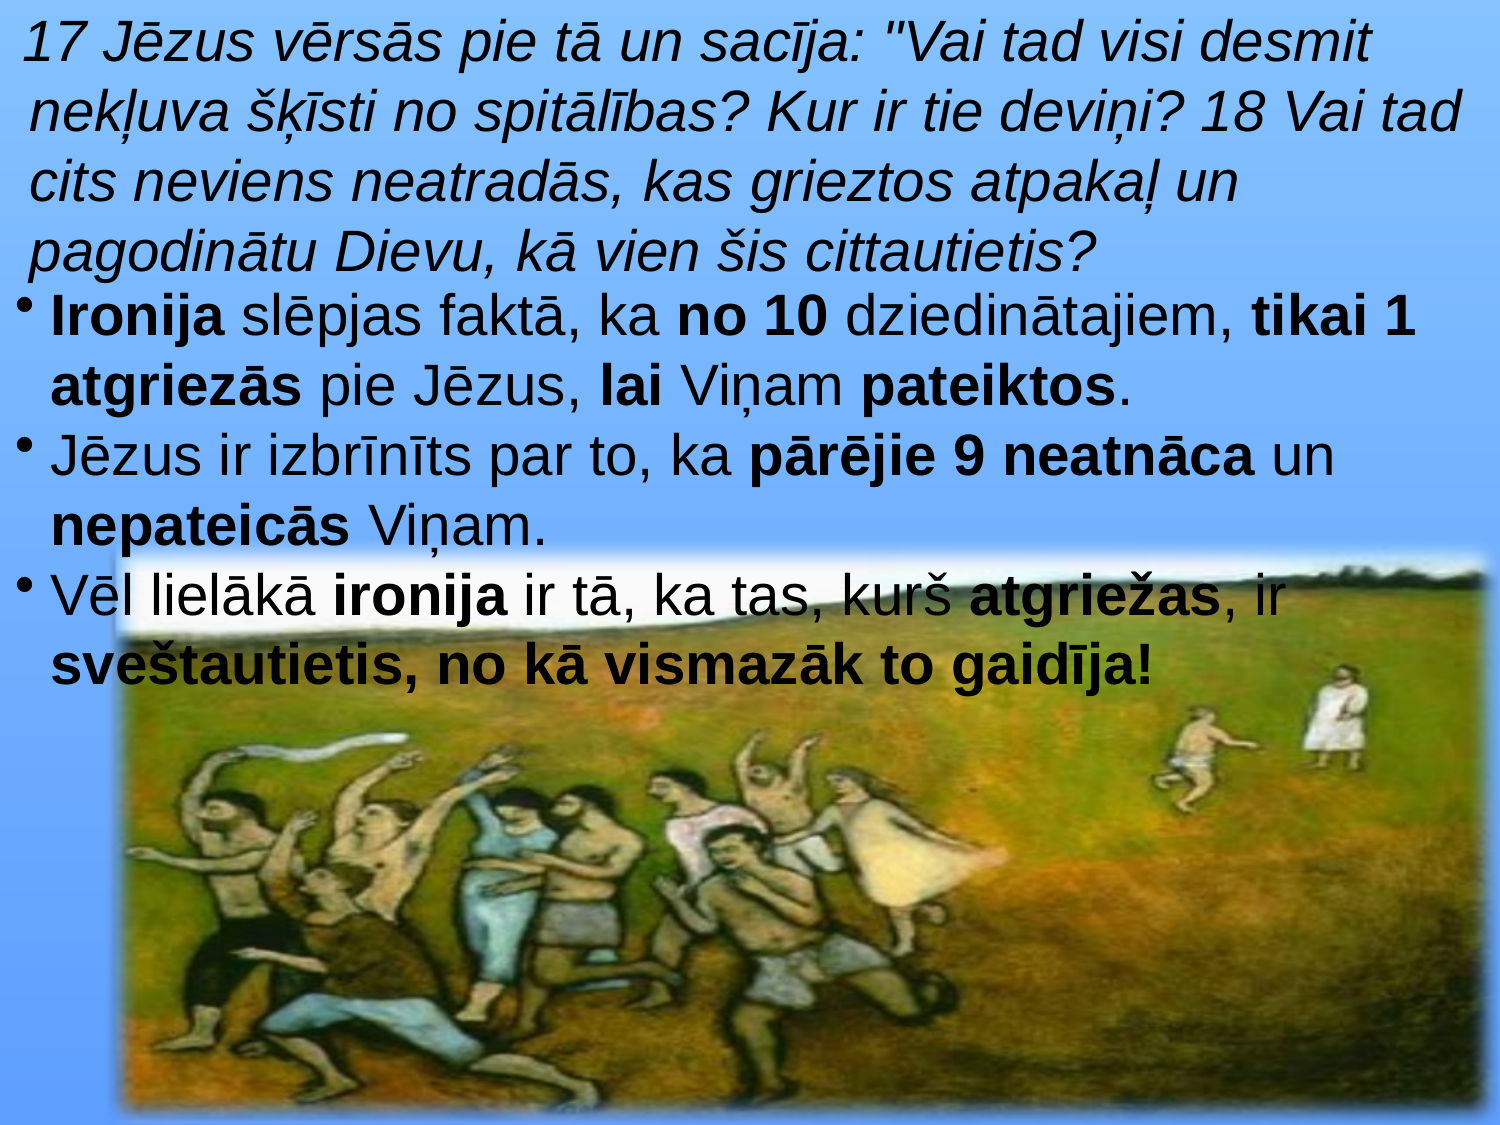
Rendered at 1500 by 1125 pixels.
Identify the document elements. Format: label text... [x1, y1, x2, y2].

text_box Ironija slēpjas faktā, ka no 10 dziedinātajiem, tikai 1 atgriezās pie Jēzus, lai Viņam pateiktos. Jēzus ir izbrīnīts par to, ka pārējie 9 neatnāca un nepateicās Viņam. Vēl lielākā ironija ir tā, ka tas, kurš atgriežas, ir sveštautietis, no kā vismazāk to gaidīja! [0, 269, 1500, 705]
picture [105, 538, 1500, 1125]
list 17 Jēzus vērsās pie tā un sacīja: "Vai tad visi desmit nekļuva šķīsti no spitālības? Kur ir tie deviņi? 18 Vai tad cits neviens neatradās, kas grieztos atpakaļ un pagodinātu Dievu, kā vien šis cittautietis? [0, 0, 1500, 269]
